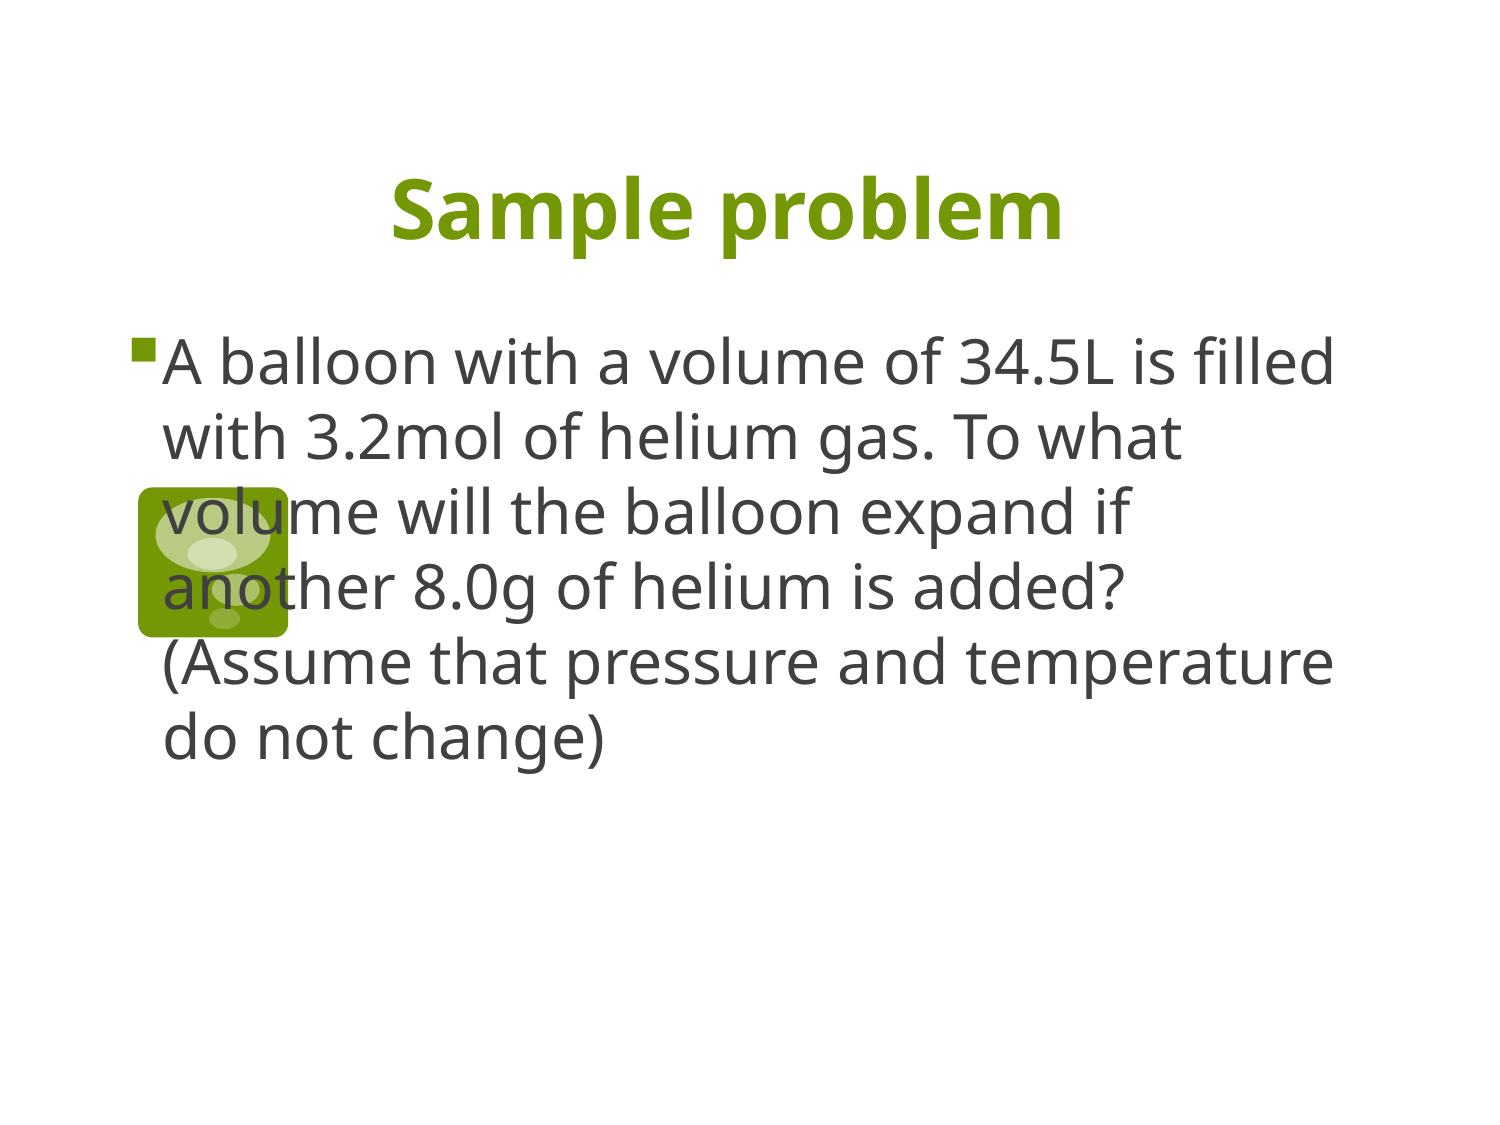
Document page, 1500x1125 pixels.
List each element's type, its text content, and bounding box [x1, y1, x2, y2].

title Sample problem [323, 76, 1135, 264]
list A balloon with a volume of 34.5L is filled with 3.2mol of helium gas. To what volume will the balloon expand if another 8.0g of helium is added? (Assume that pressure and temperature do not change) [110, 314, 1374, 1040]
